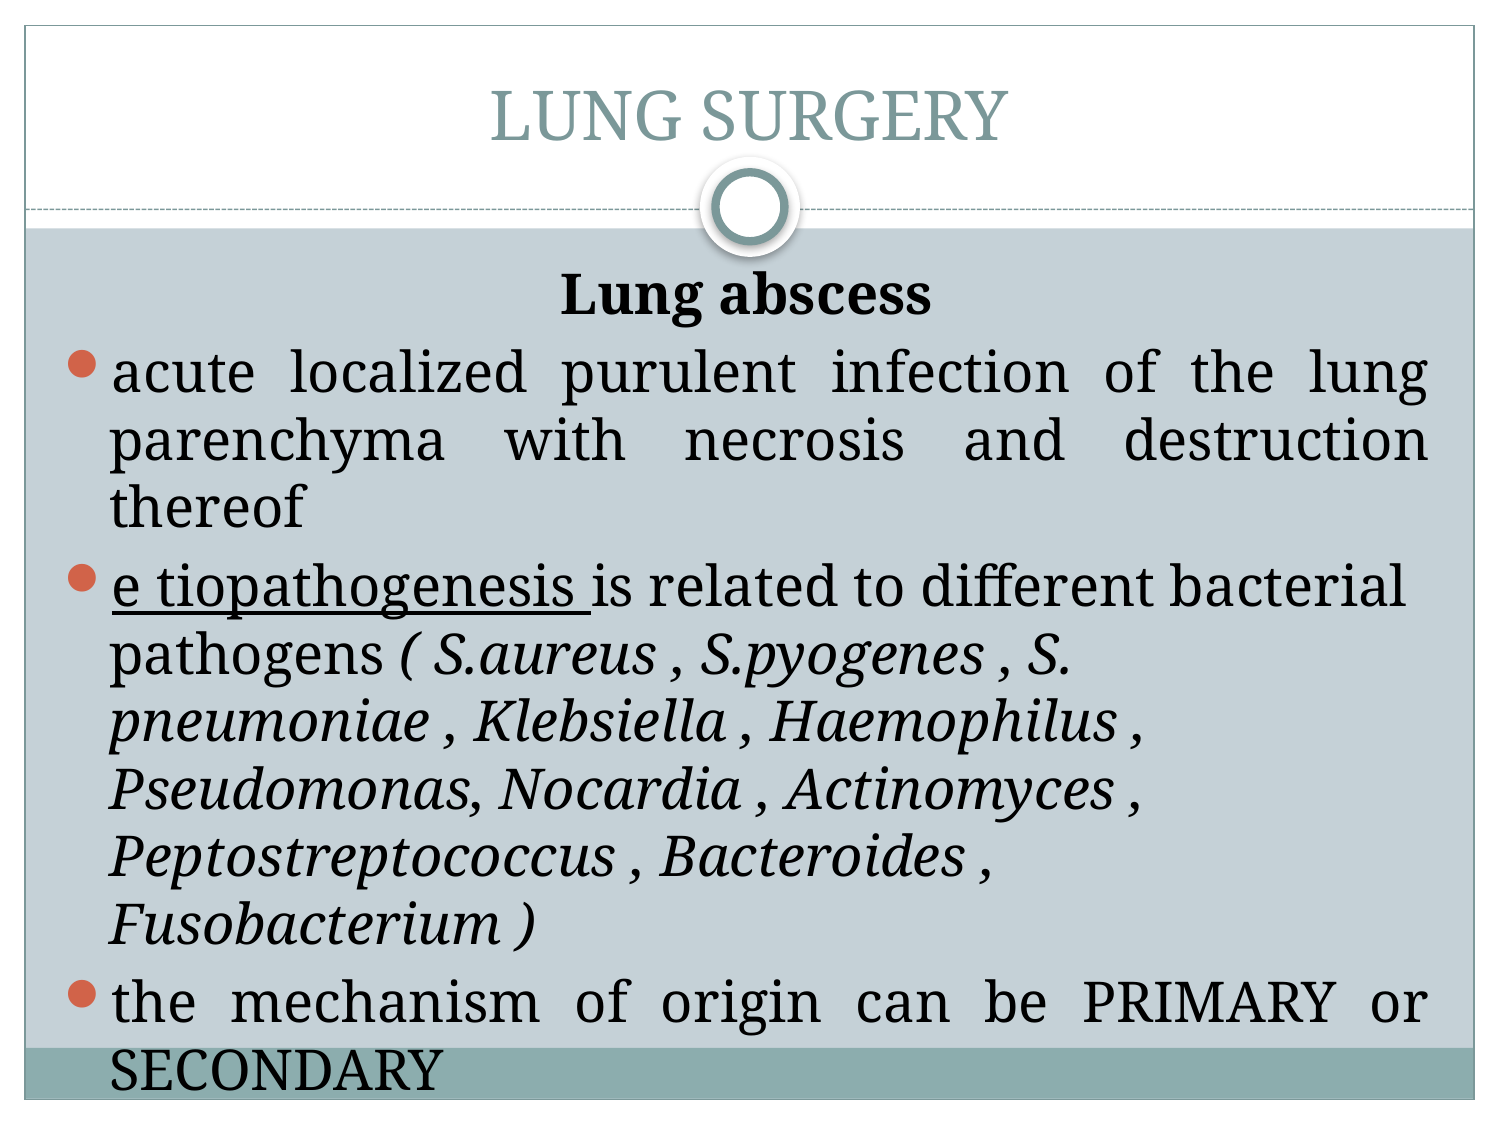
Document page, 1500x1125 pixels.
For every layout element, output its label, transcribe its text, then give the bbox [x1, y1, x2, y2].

title LUNG SURGERY [49, 37, 1450, 162]
list Lung abscess acute localized purulent infection of the lung parenchyma with necrosis and destruction thereof e tiopathogenesis is related to different bacterial pathogens ( S.aureus , S.pyogenes , S. pneumoniae , Klebsiella , Haemophilus , Pseudomonas, Nocardia , Actinomyces , Peptostreptococcus , Bacteroides , Fusobacterium ) the mechanism of origin can be PRIMARY or SECONDARY [49, 250, 1445, 1001]
